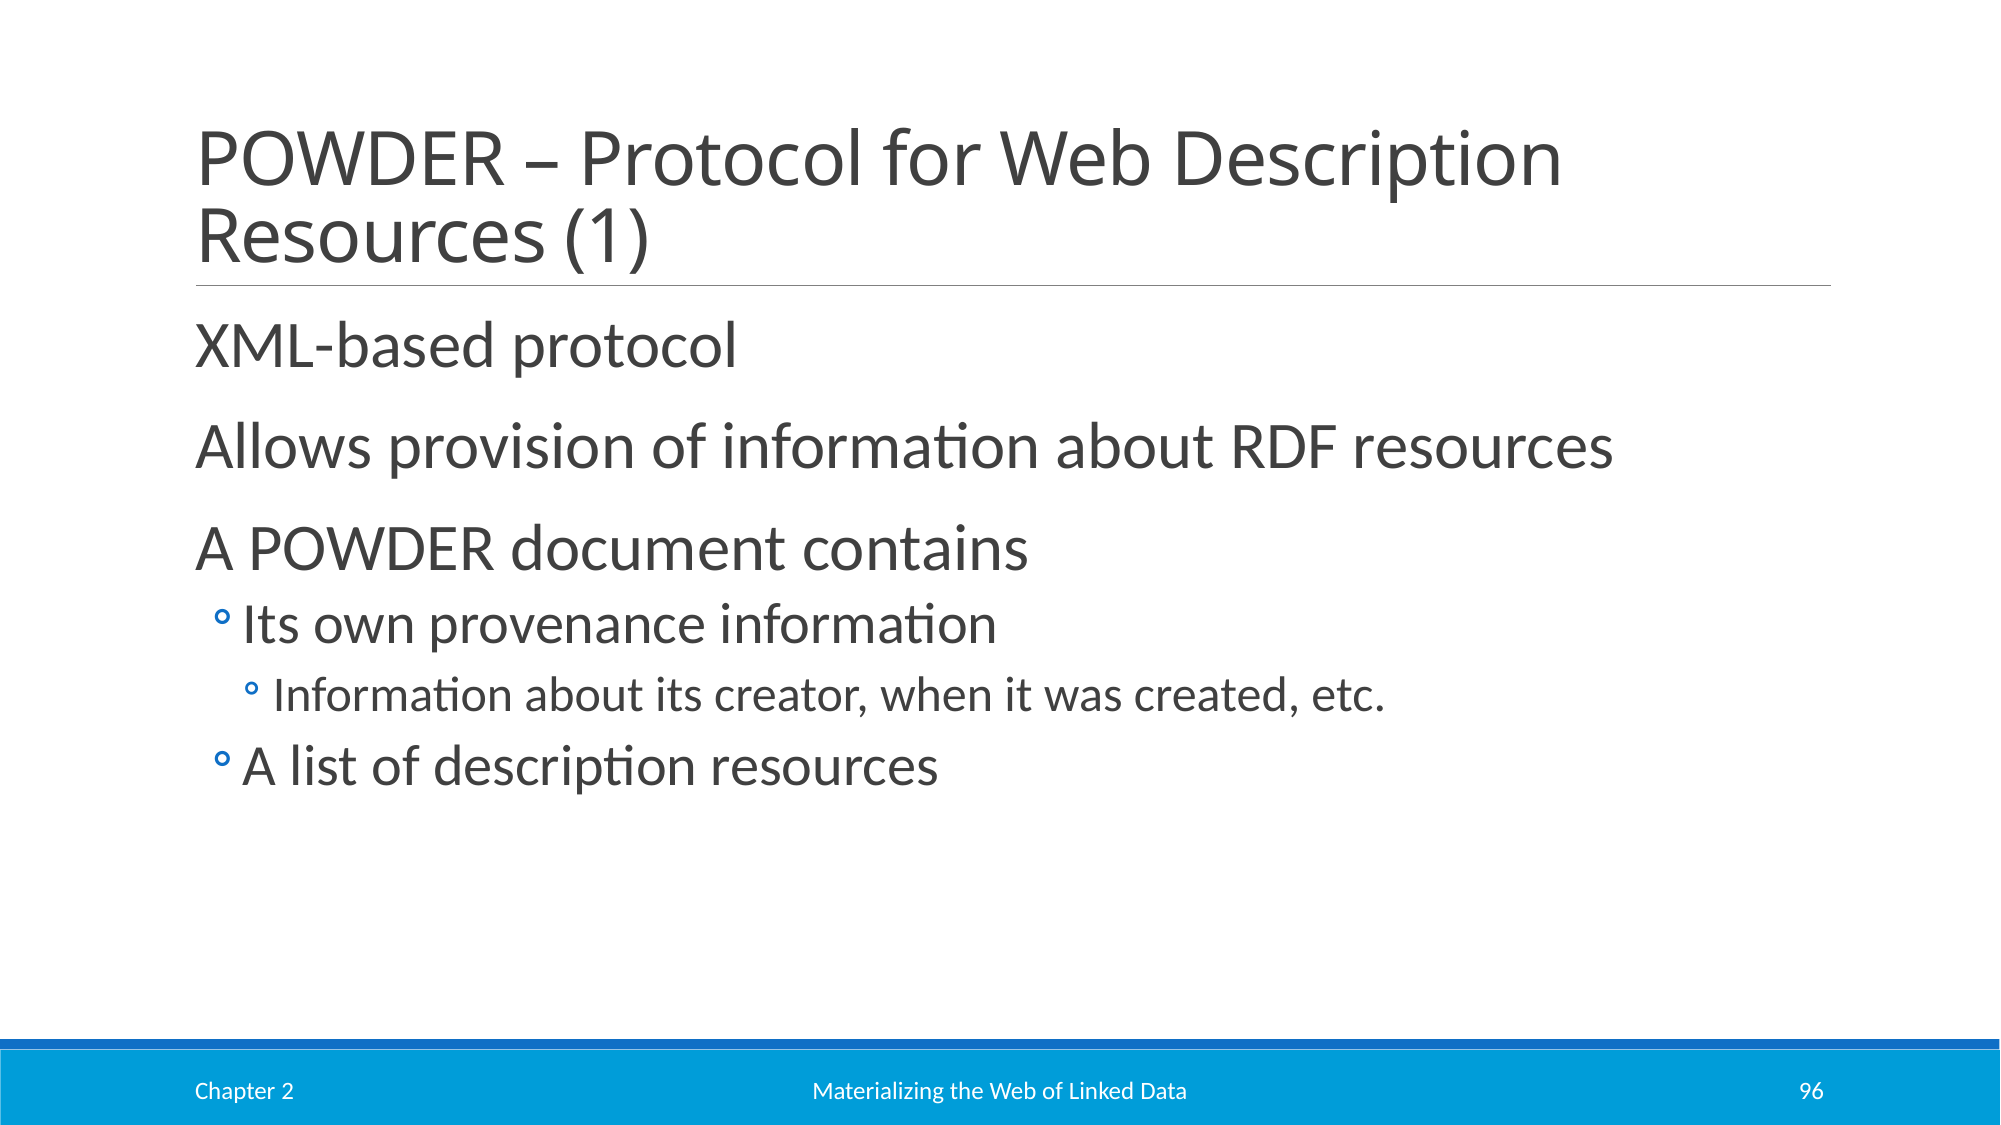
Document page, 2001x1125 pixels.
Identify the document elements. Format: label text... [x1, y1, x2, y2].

list XML-based protocol Allows provision of information about RDF resources A POWDER document contains Its own provenance information Information about its creator, when it was created, etc. A list of description resources [180, 302, 1895, 963]
slide_number Chapter 2 [180, 1059, 586, 1120]
title POWDER – Protocol for Web Description Resources (1) [180, 47, 1830, 285]
slide_number 96 [1624, 1059, 1840, 1120]
footer Materializing the Web of Linked Data [604, 1059, 1396, 1120]
